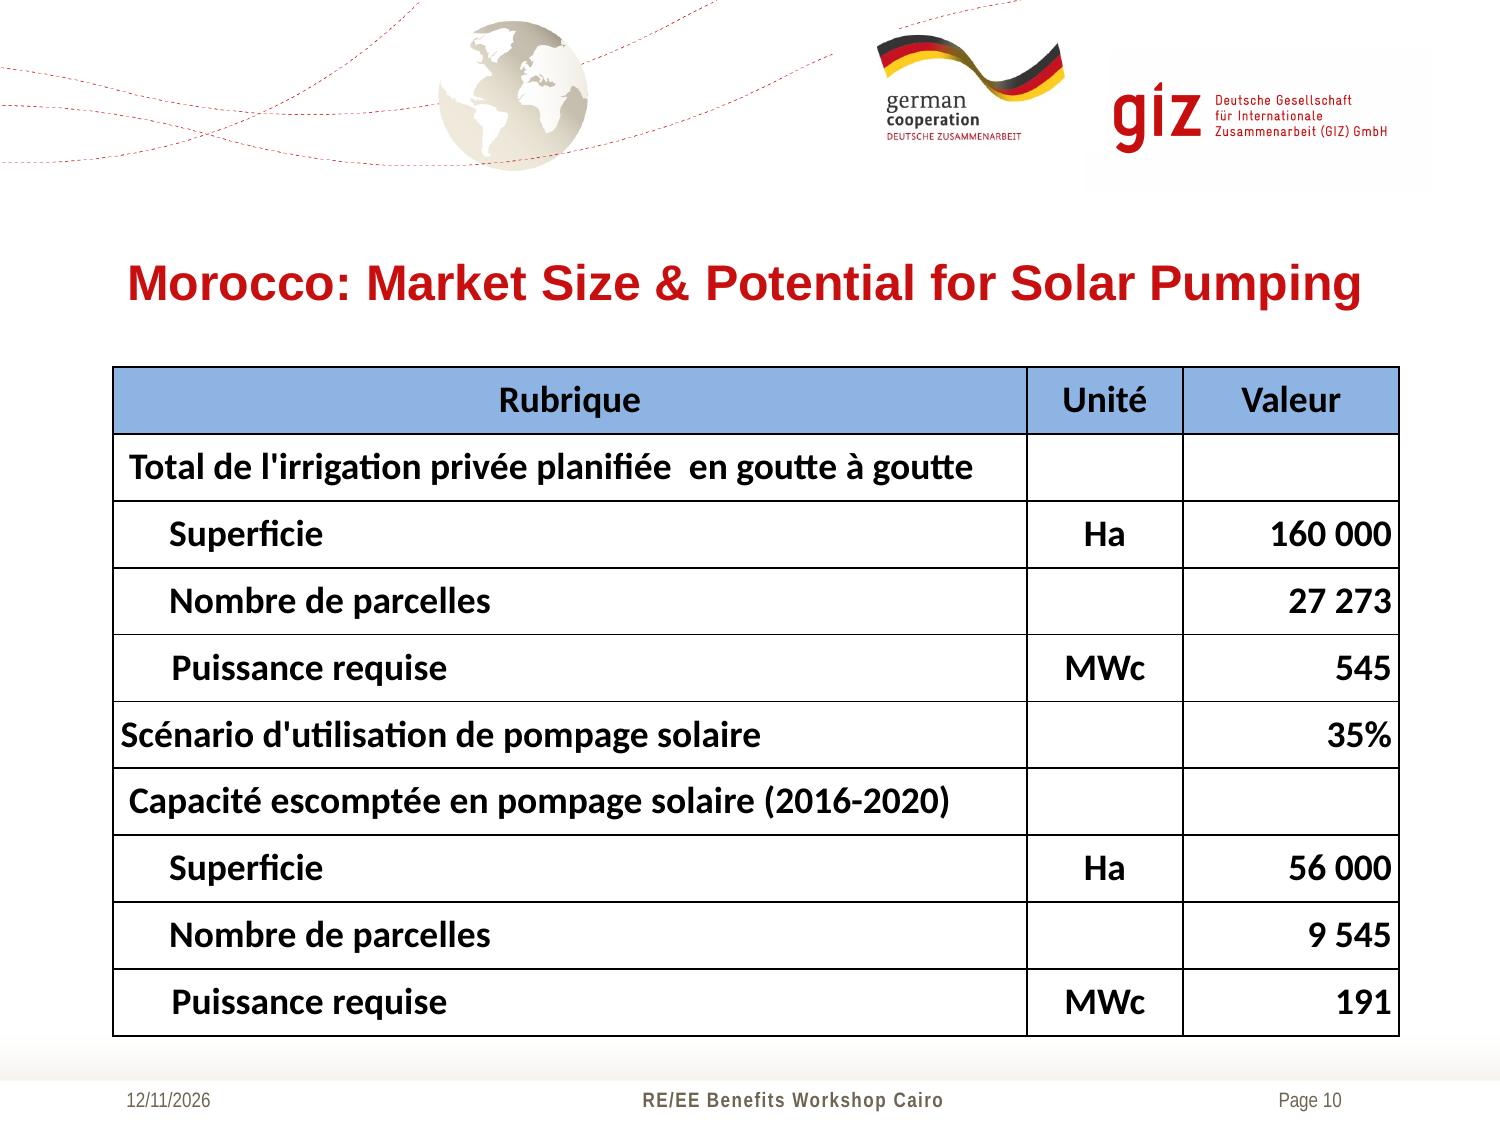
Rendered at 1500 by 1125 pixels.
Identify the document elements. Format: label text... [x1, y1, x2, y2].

table_header Valeur [1184, 368, 1398, 433]
table_cell 545 [1184, 635, 1398, 701]
table_cell Ha [1028, 836, 1182, 901]
title Morocco: Market Size & Potential for Solar Pumping [111, 243, 1389, 345]
table_cell 9 545 [1184, 903, 1398, 968]
table_cell MWc [1028, 970, 1182, 1035]
table_cell [1028, 435, 1182, 500]
table_cell Scénario d'utilisation de pompage solaire [114, 702, 1026, 767]
table_cell [1184, 435, 1398, 500]
table_cell MWc [1028, 635, 1182, 701]
table_cell 160 000 [1184, 502, 1398, 567]
table_cell Nombre de parcelles [114, 569, 1026, 634]
table_cell [1028, 569, 1182, 634]
table_cell Total de l'irrigation privée planifiée en goutte à goutte [114, 435, 1026, 500]
table_cell Nombre de parcelles [114, 903, 1026, 968]
table_cell Puissance requise [114, 635, 1026, 701]
table_cell 56 000 [1184, 836, 1398, 901]
table_cell [1028, 702, 1182, 767]
table_cell [1028, 769, 1182, 834]
table_header Rubrique [114, 368, 1026, 433]
table_cell Superficie [114, 836, 1026, 901]
table_cell 35% [1184, 702, 1398, 767]
table_cell 191 [1184, 970, 1398, 1035]
table_cell [1028, 903, 1182, 968]
table_cell 27 273 [1184, 569, 1398, 634]
table_cell Puissance requise [114, 970, 1026, 1035]
footer RE/EE Benefits Workshop Cairo [325, 1079, 1265, 1121]
table_cell Superficie [114, 502, 1026, 567]
picture [0, 959, 1500, 1081]
table_cell Capacité escomptée en pompage solaire (2016-2020) [114, 769, 1026, 834]
picture [0, 0, 1500, 194]
table_header Unité [1028, 368, 1182, 433]
table_cell [1184, 769, 1398, 834]
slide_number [111, 1079, 325, 1121]
table_cell Ha [1028, 502, 1182, 567]
